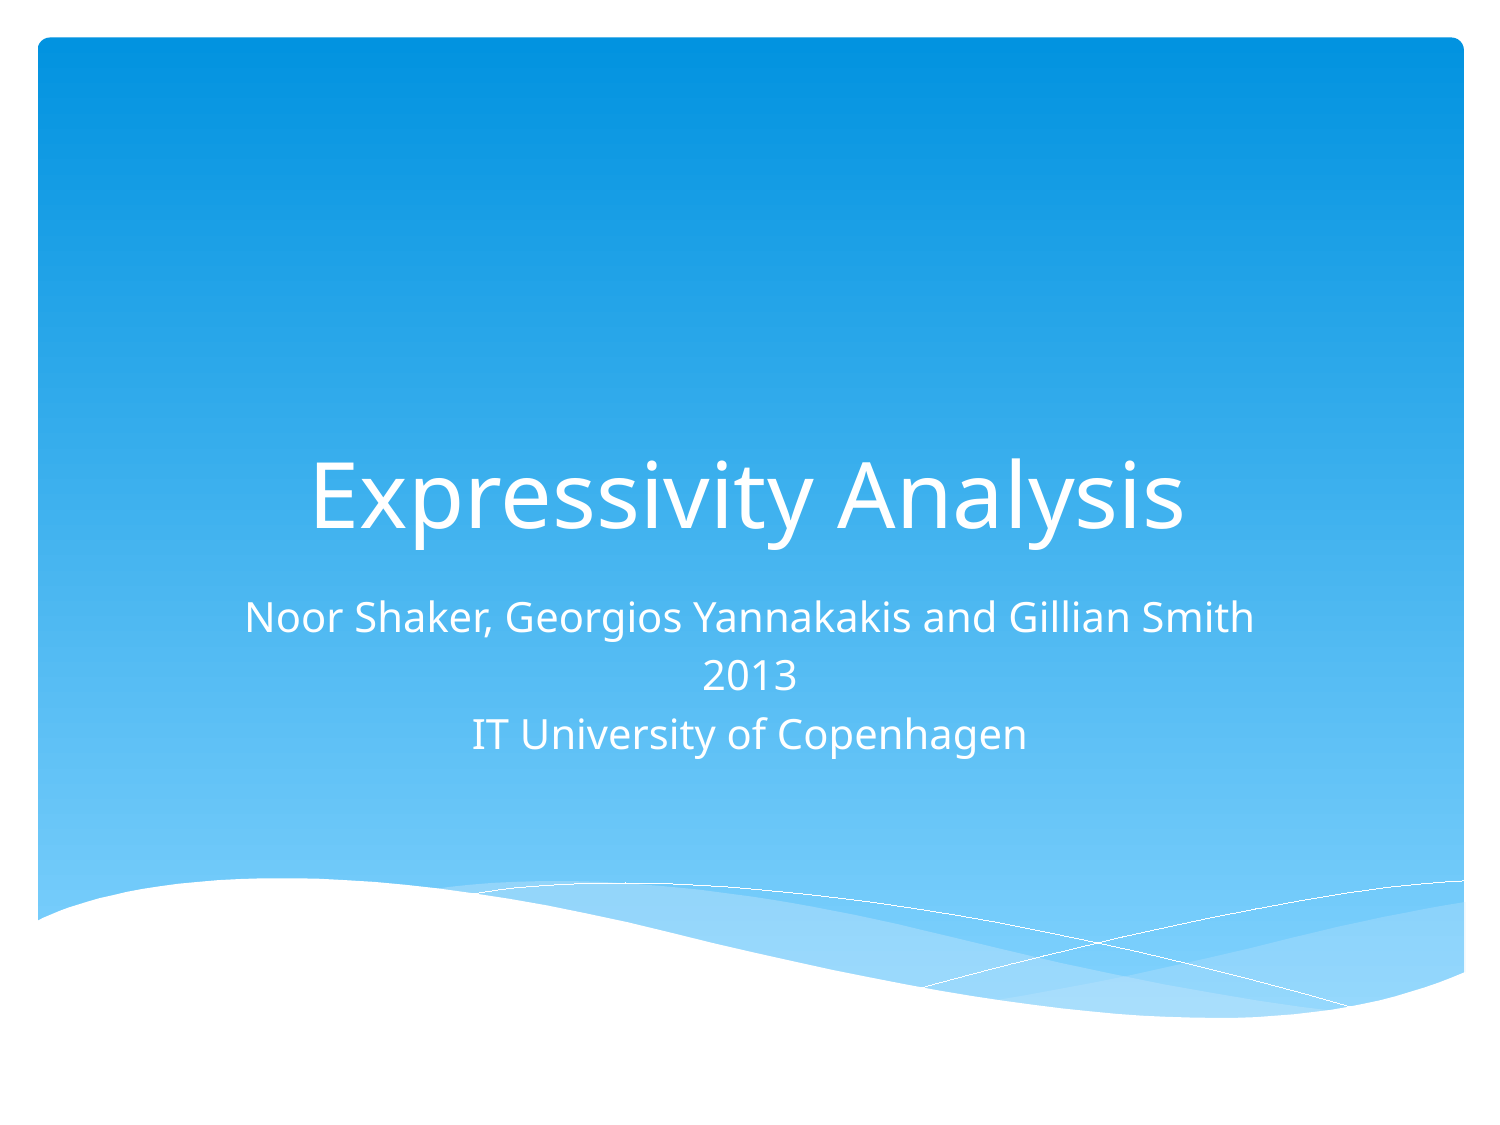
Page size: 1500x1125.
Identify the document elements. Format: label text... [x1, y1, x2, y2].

title Expressivity Analysis [52, 262, 1445, 555]
subtitle Noor Shaker, Georgios Yannakakis and Gillian Smith 2013 IT University of Copenhagen [225, 583, 1275, 825]
